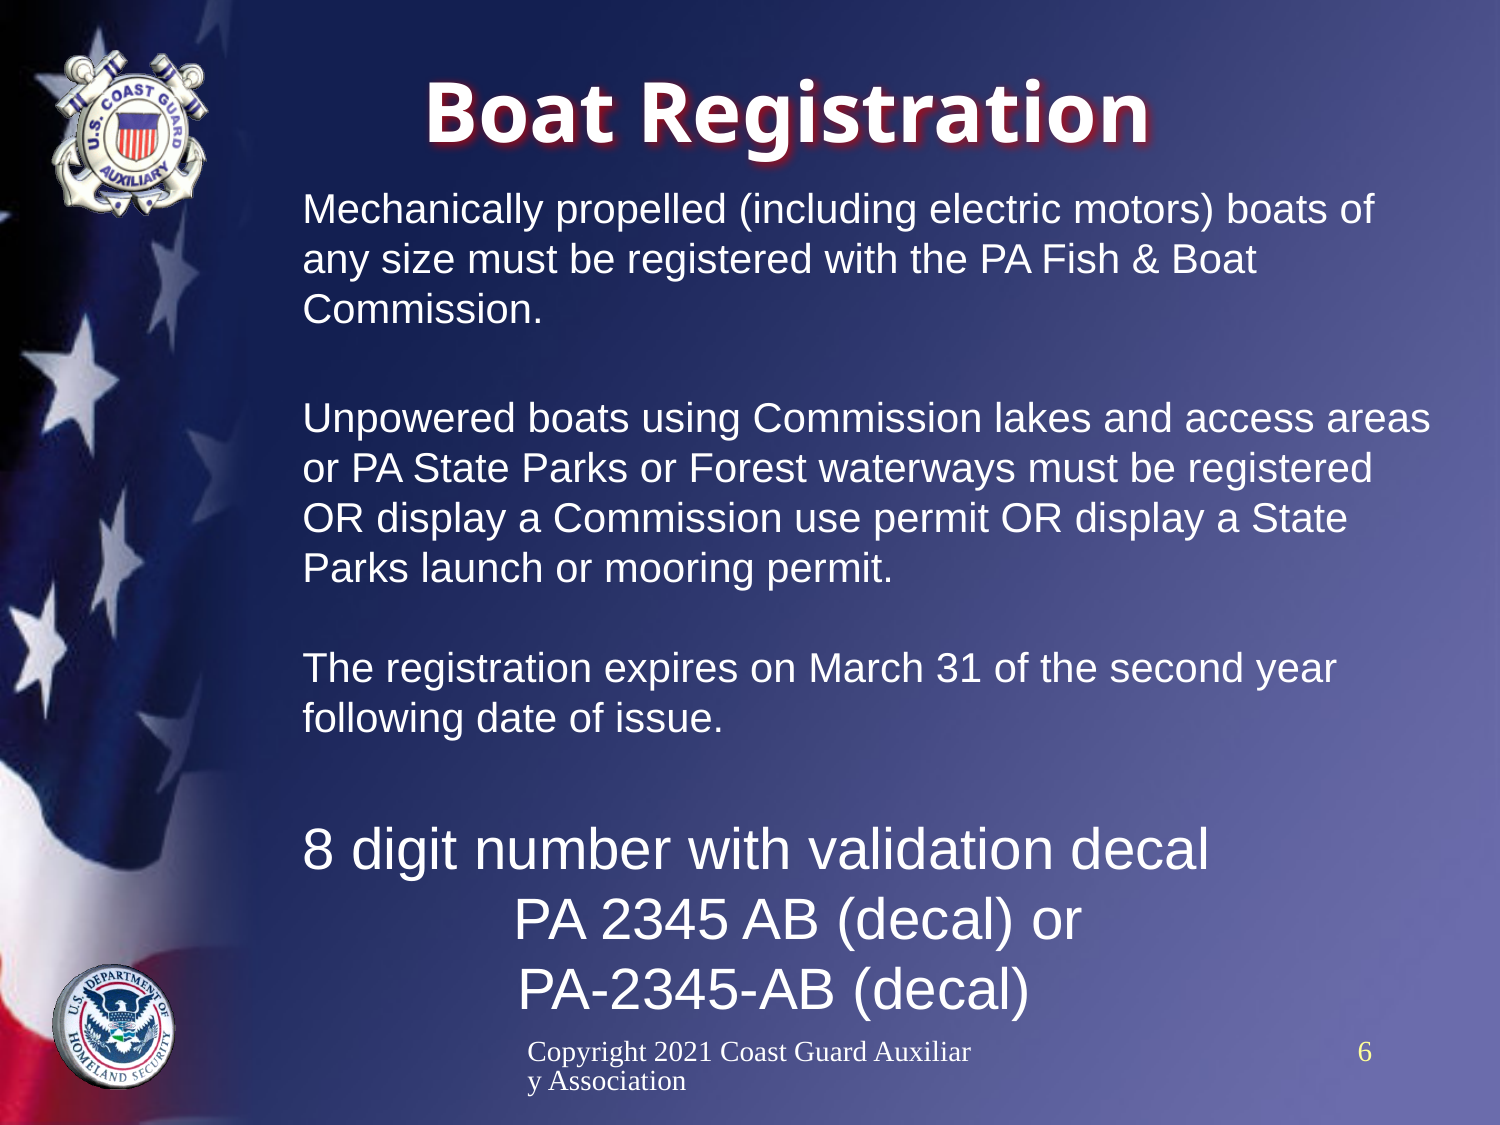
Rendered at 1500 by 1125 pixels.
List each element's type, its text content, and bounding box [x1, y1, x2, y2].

picture [0, 0, 1500, 1125]
title Boat Registration [150, 15, 1425, 203]
text_box Mechanically propelled (including electric motors) boats of any size must be registered with the PA Fish & Boat Commission. Unpowered boats using Commission lakes and access areas or PA State Parks or Forest waterways must be registered OR display a Commission use permit OR display a State Parks launch or mooring permit. The registration expires on March 31 of the second year following date of issue. 8 digit number with validation decal PA 2345 AB (decal) or PA-2345-AB (decal) [287, 174, 1459, 1029]
footer Copyright 2021 Coast Guard Auxiliary Association [512, 1029, 988, 1100]
slide_number 6 [1074, 1029, 1388, 1100]
